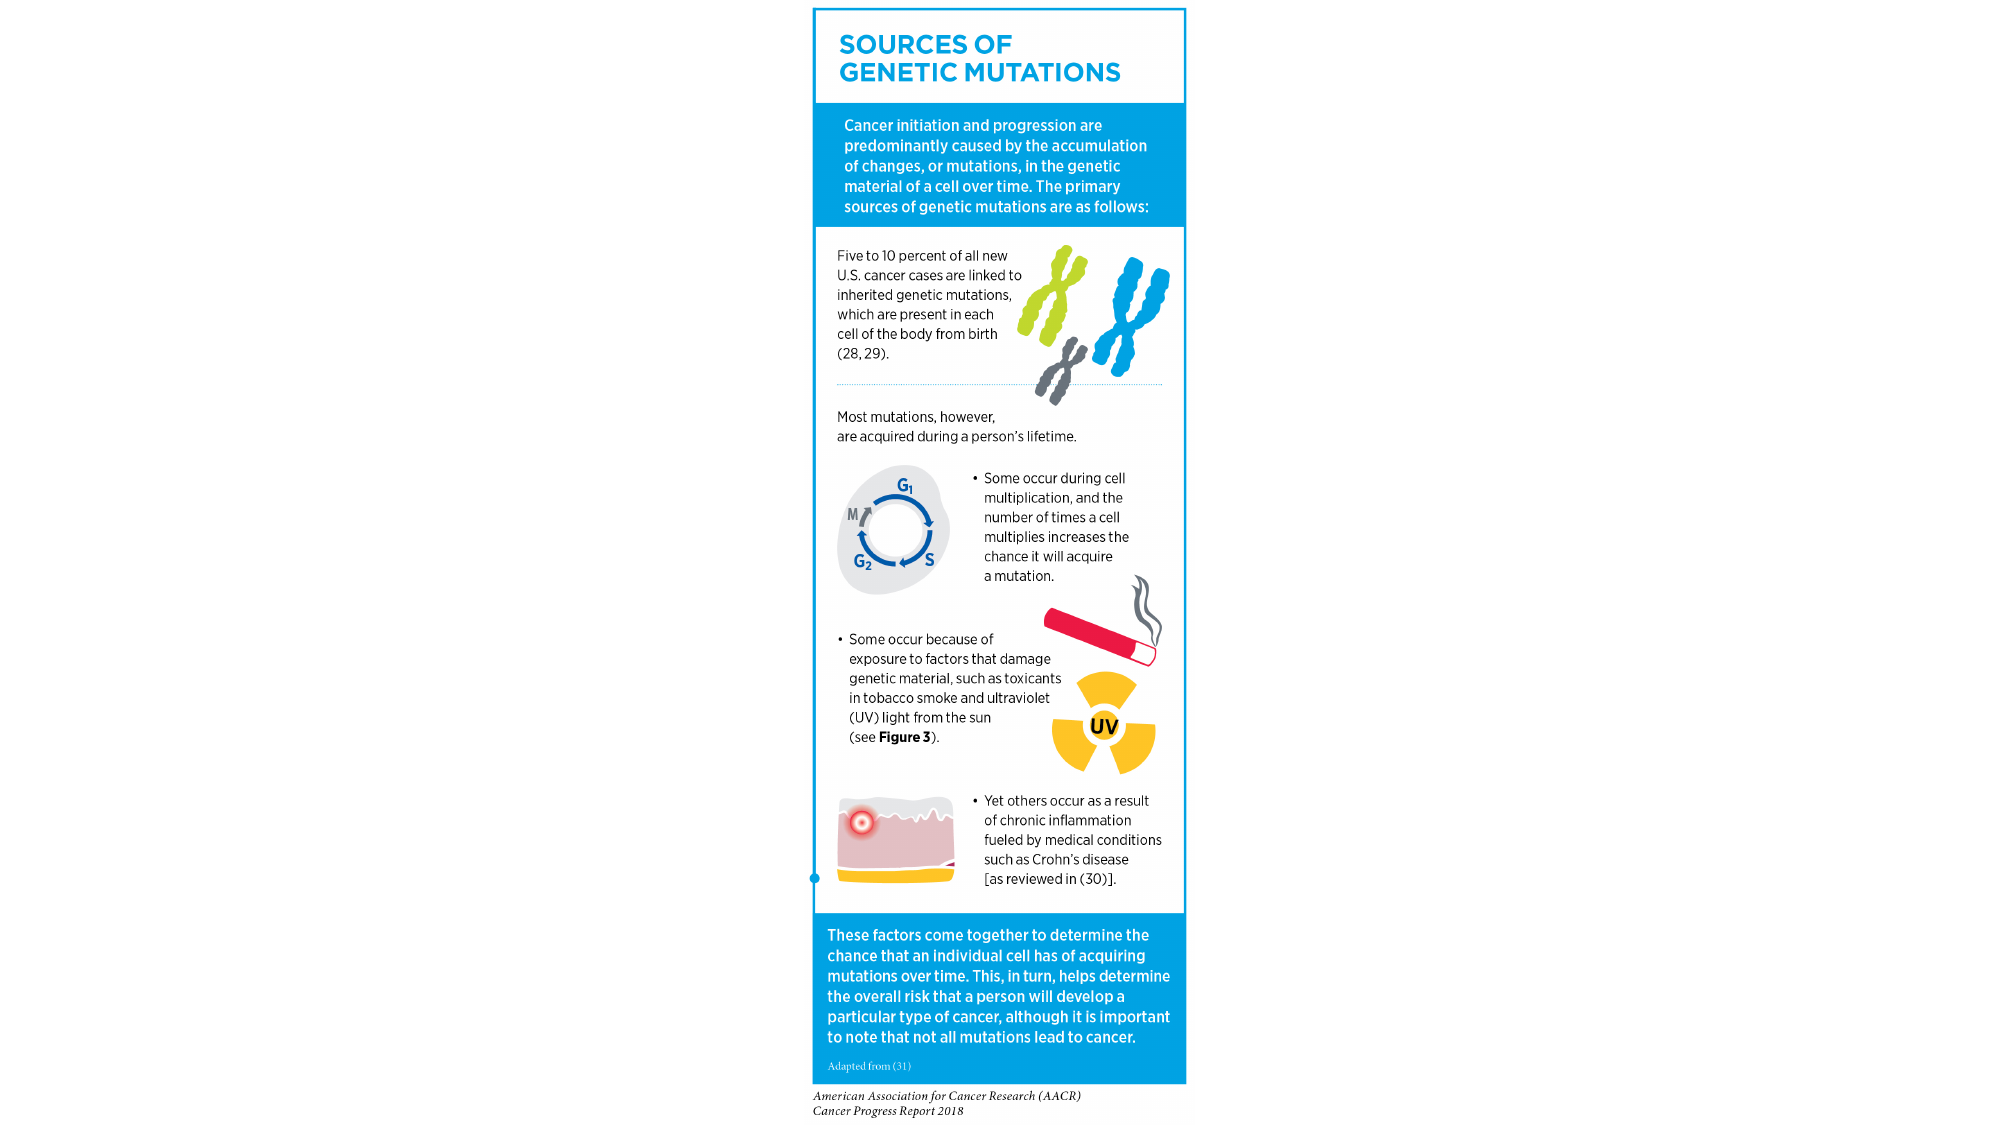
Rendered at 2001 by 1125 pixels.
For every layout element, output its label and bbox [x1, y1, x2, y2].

picture [804, 0, 1195, 1125]
